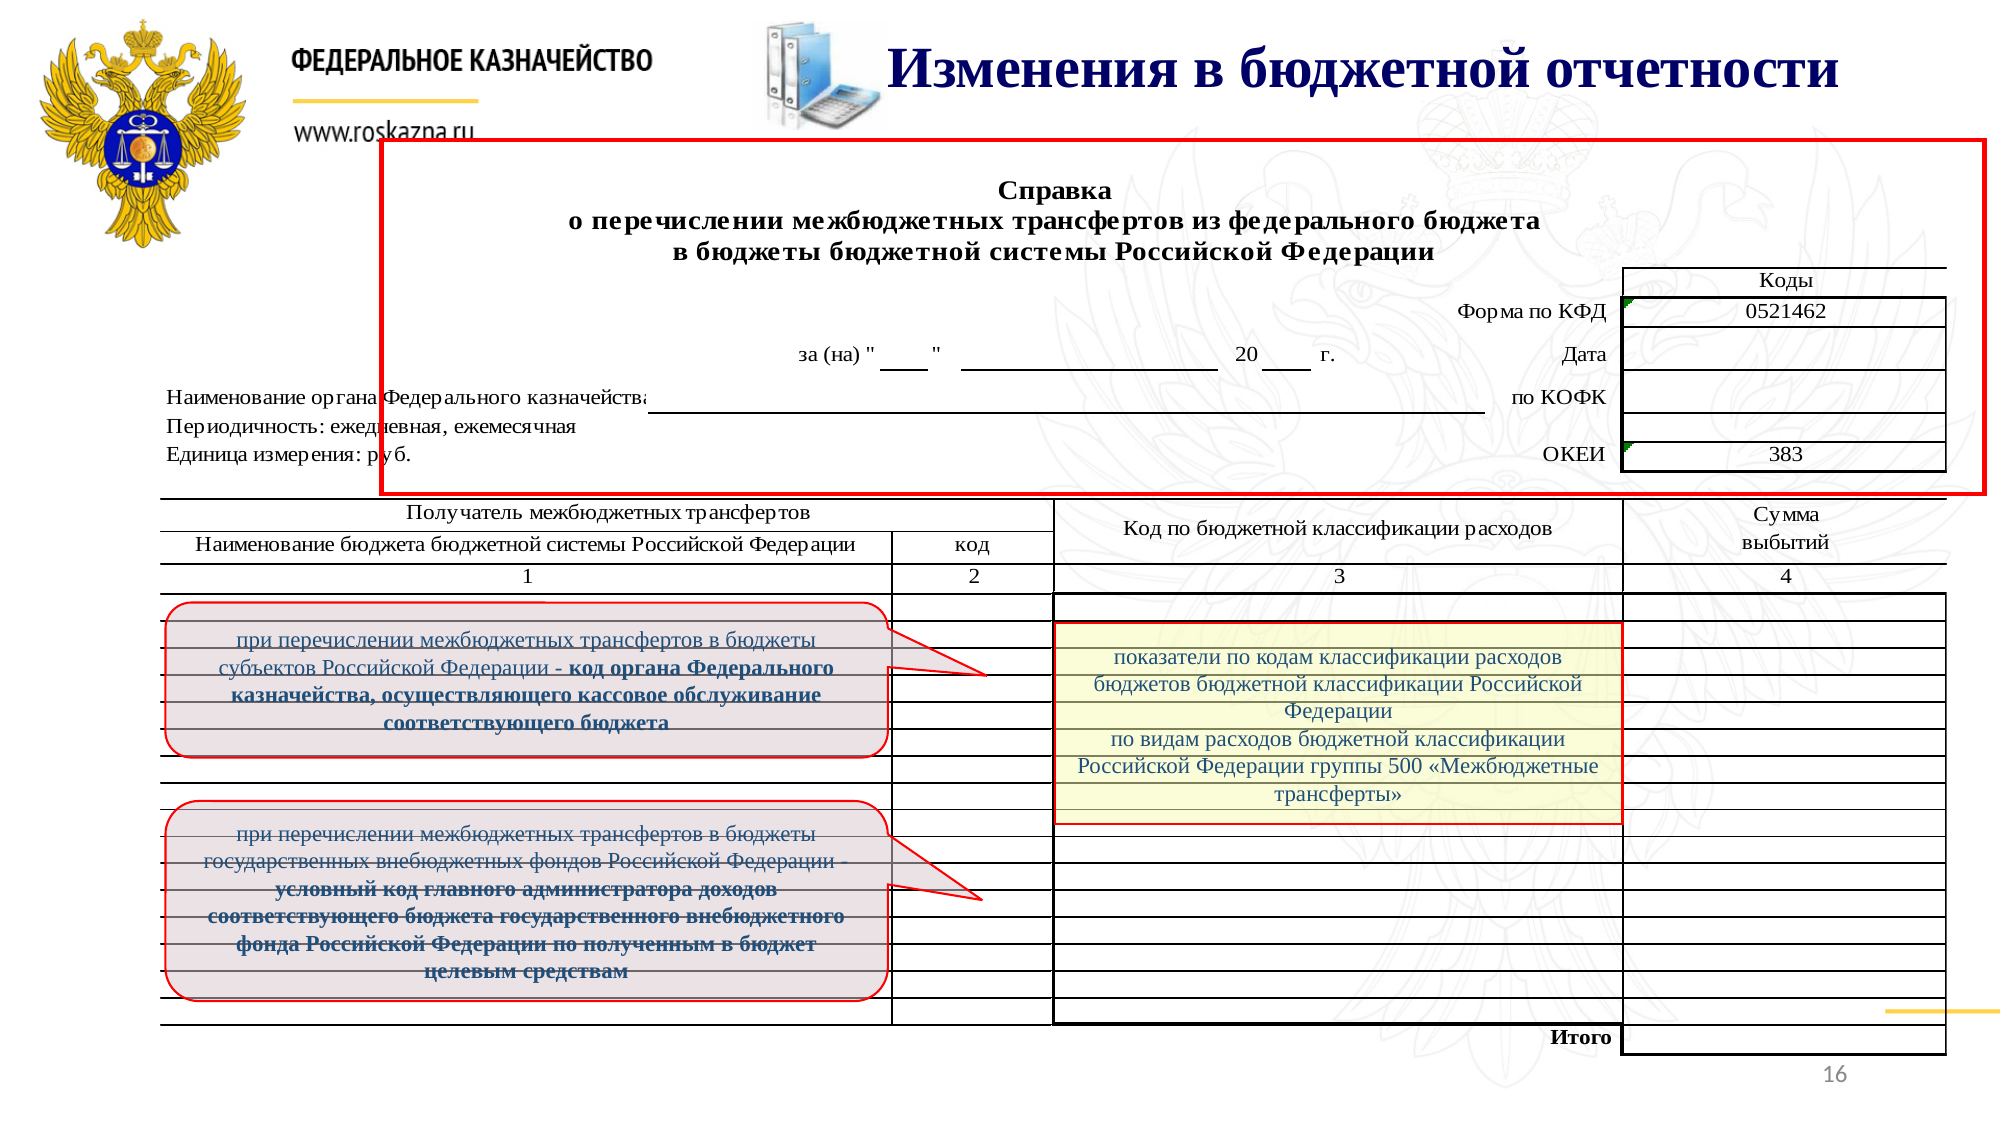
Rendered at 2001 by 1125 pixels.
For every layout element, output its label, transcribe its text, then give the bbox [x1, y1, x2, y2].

text_box [380, 139, 1985, 495]
text_box Изменения в бюджетной отчетности [888, 21, 1949, 107]
picture [0, 0, 2001, 1125]
text_box 16 [1412, 1071, 1863, 1103]
